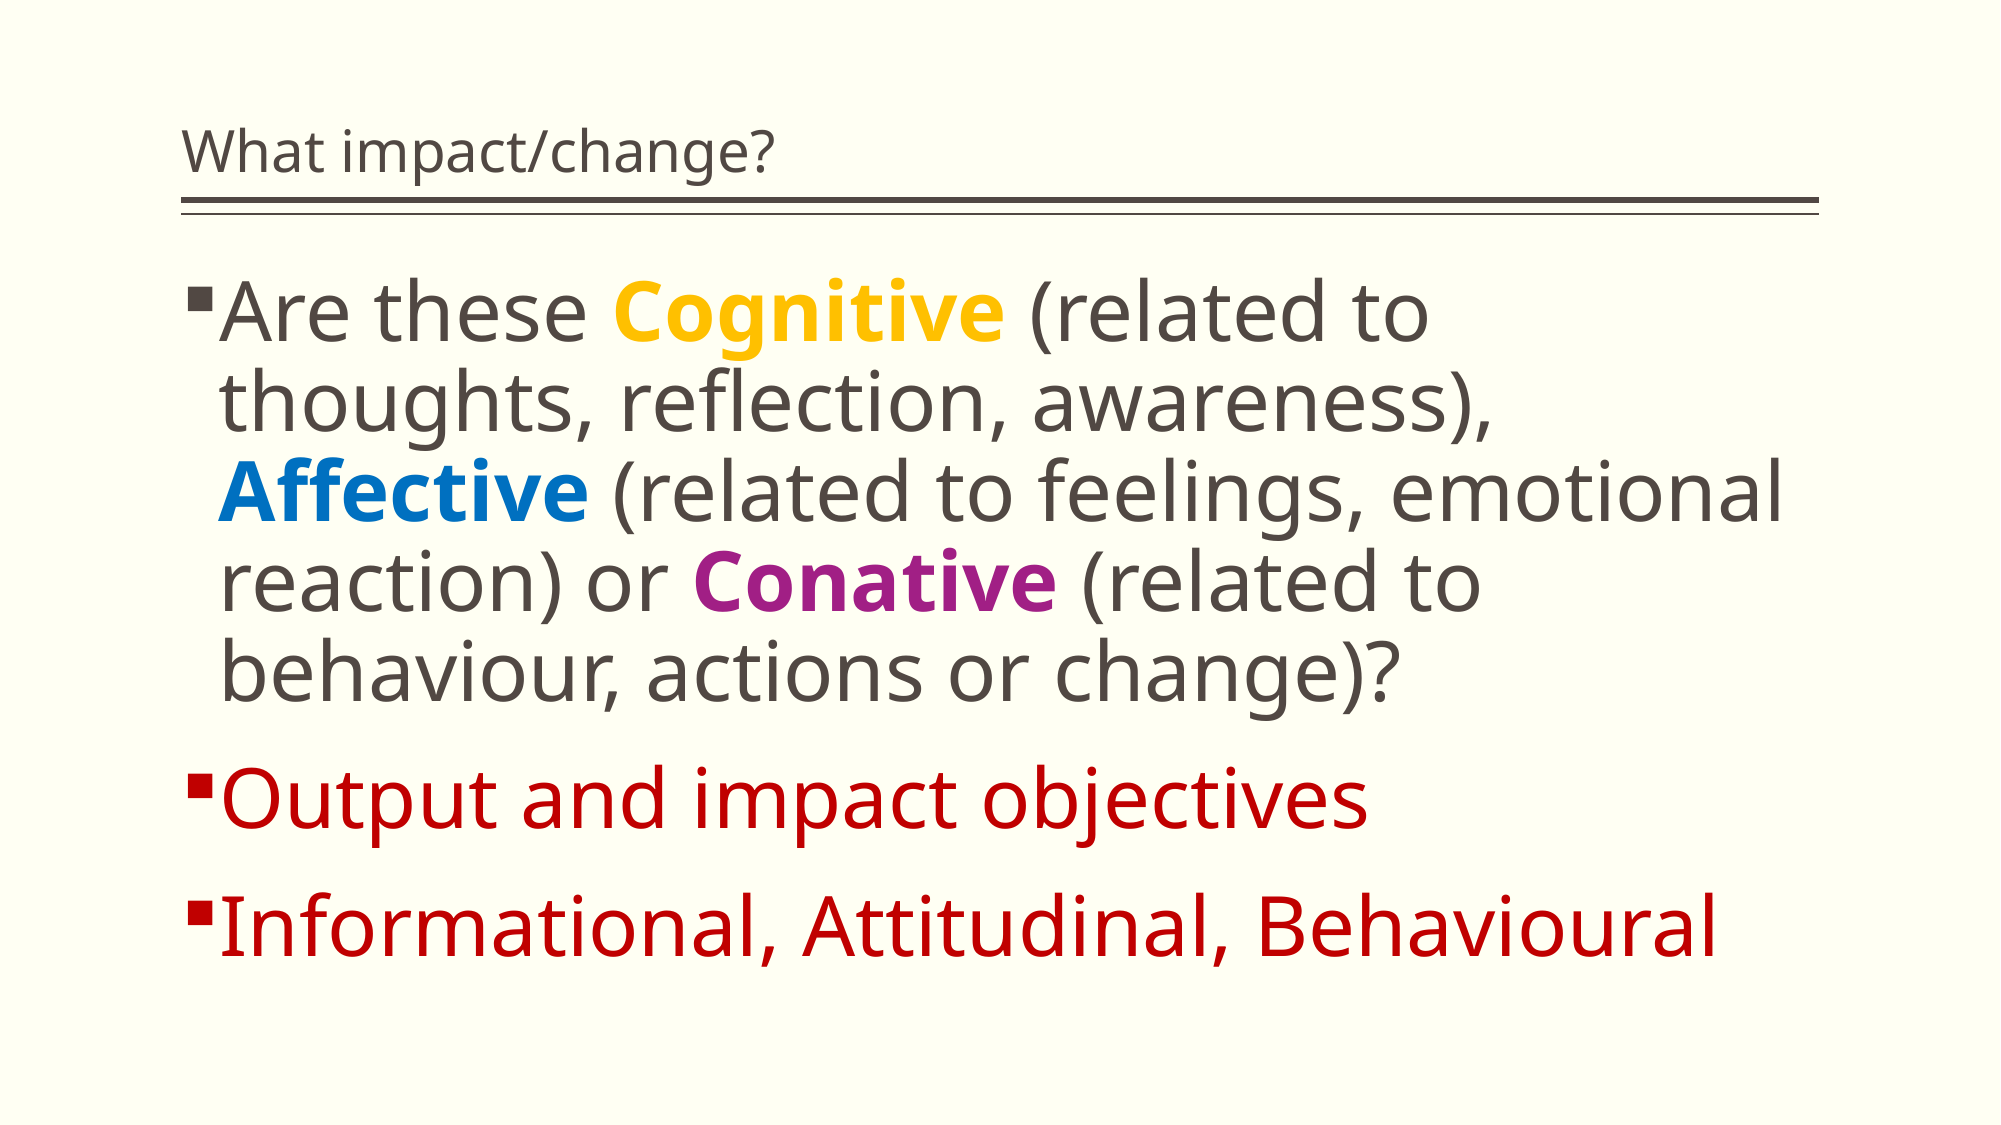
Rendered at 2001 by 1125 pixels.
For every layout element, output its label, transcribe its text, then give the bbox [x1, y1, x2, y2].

list Are these Cognitive (related to thoughts, reflection, awareness), Affective (related to feelings, emotional reaction) or Conative (related to behaviour, actions or change)? Output and impact objectives Informational, Attitudinal, Behavioural [181, 262, 1819, 1013]
title What impact/change? [181, 12, 1819, 193]
